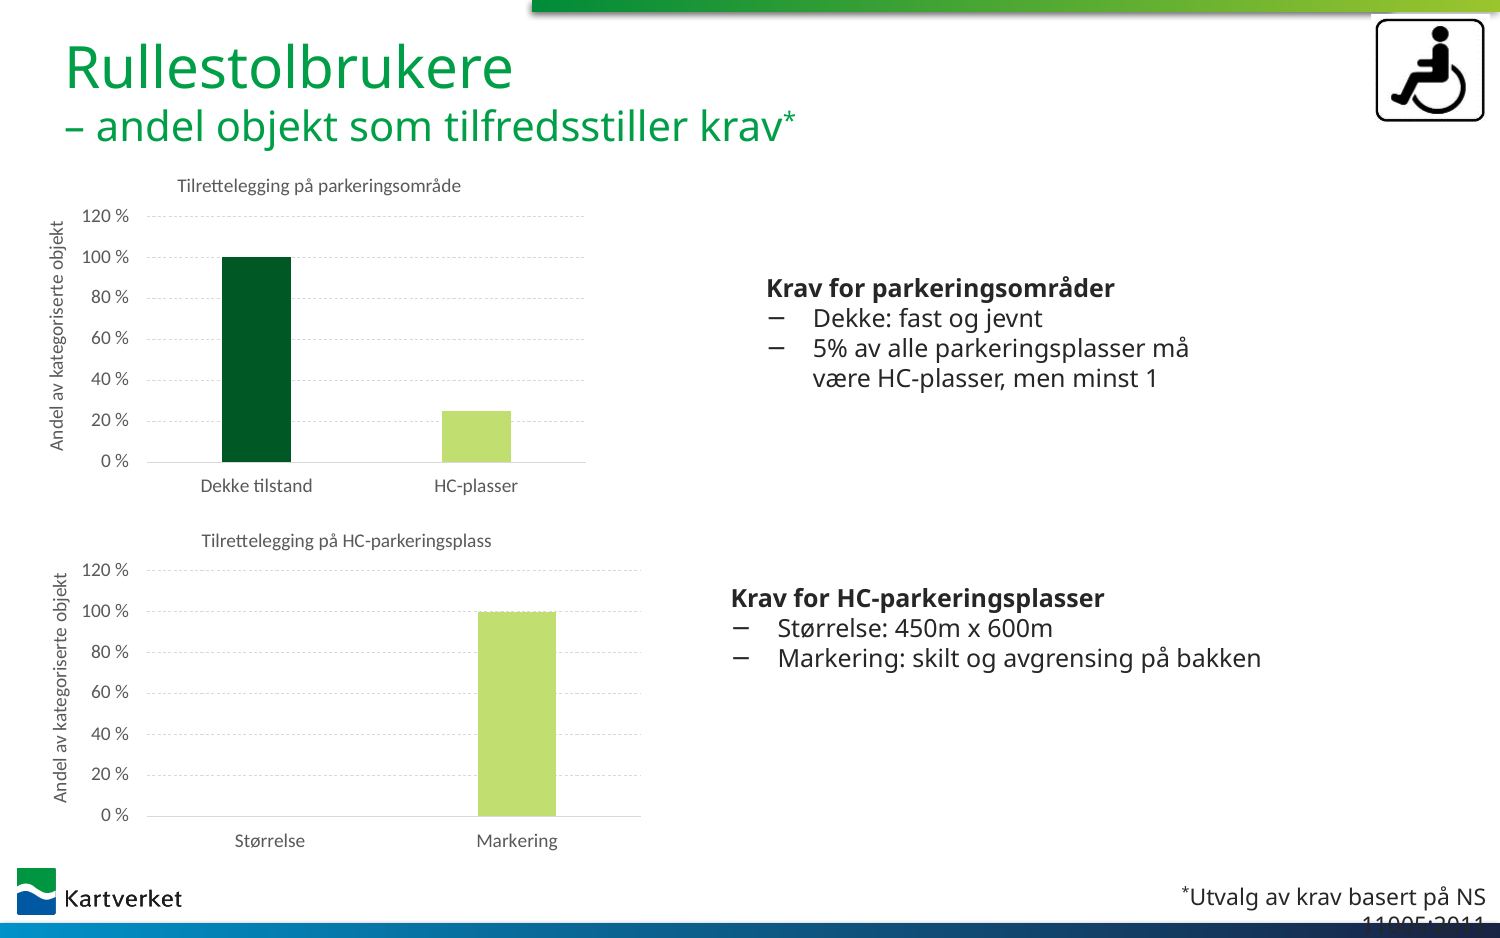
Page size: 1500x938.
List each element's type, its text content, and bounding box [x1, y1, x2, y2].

text_box Krav for HC-parkeringsplasser Størrelse: 450m x 600m Markering: skilt og avgrensing på bakken [715, 574, 1278, 680]
picture [1371, 13, 1491, 127]
text_box Rullestolbrukere – andel objekt som tilfredsstiller krav* [49, 23, 1431, 158]
picture [41, 520, 652, 859]
text_box Krav for parkeringsområder Dekke: fast og jevnt 5% av alle parkeringsplasser må være HC-plasser, men minst 1 [751, 264, 1232, 400]
text_box *Utvalg av krav basert på NS 11005:2011 [1068, 873, 1500, 938]
picture [41, 166, 598, 505]
